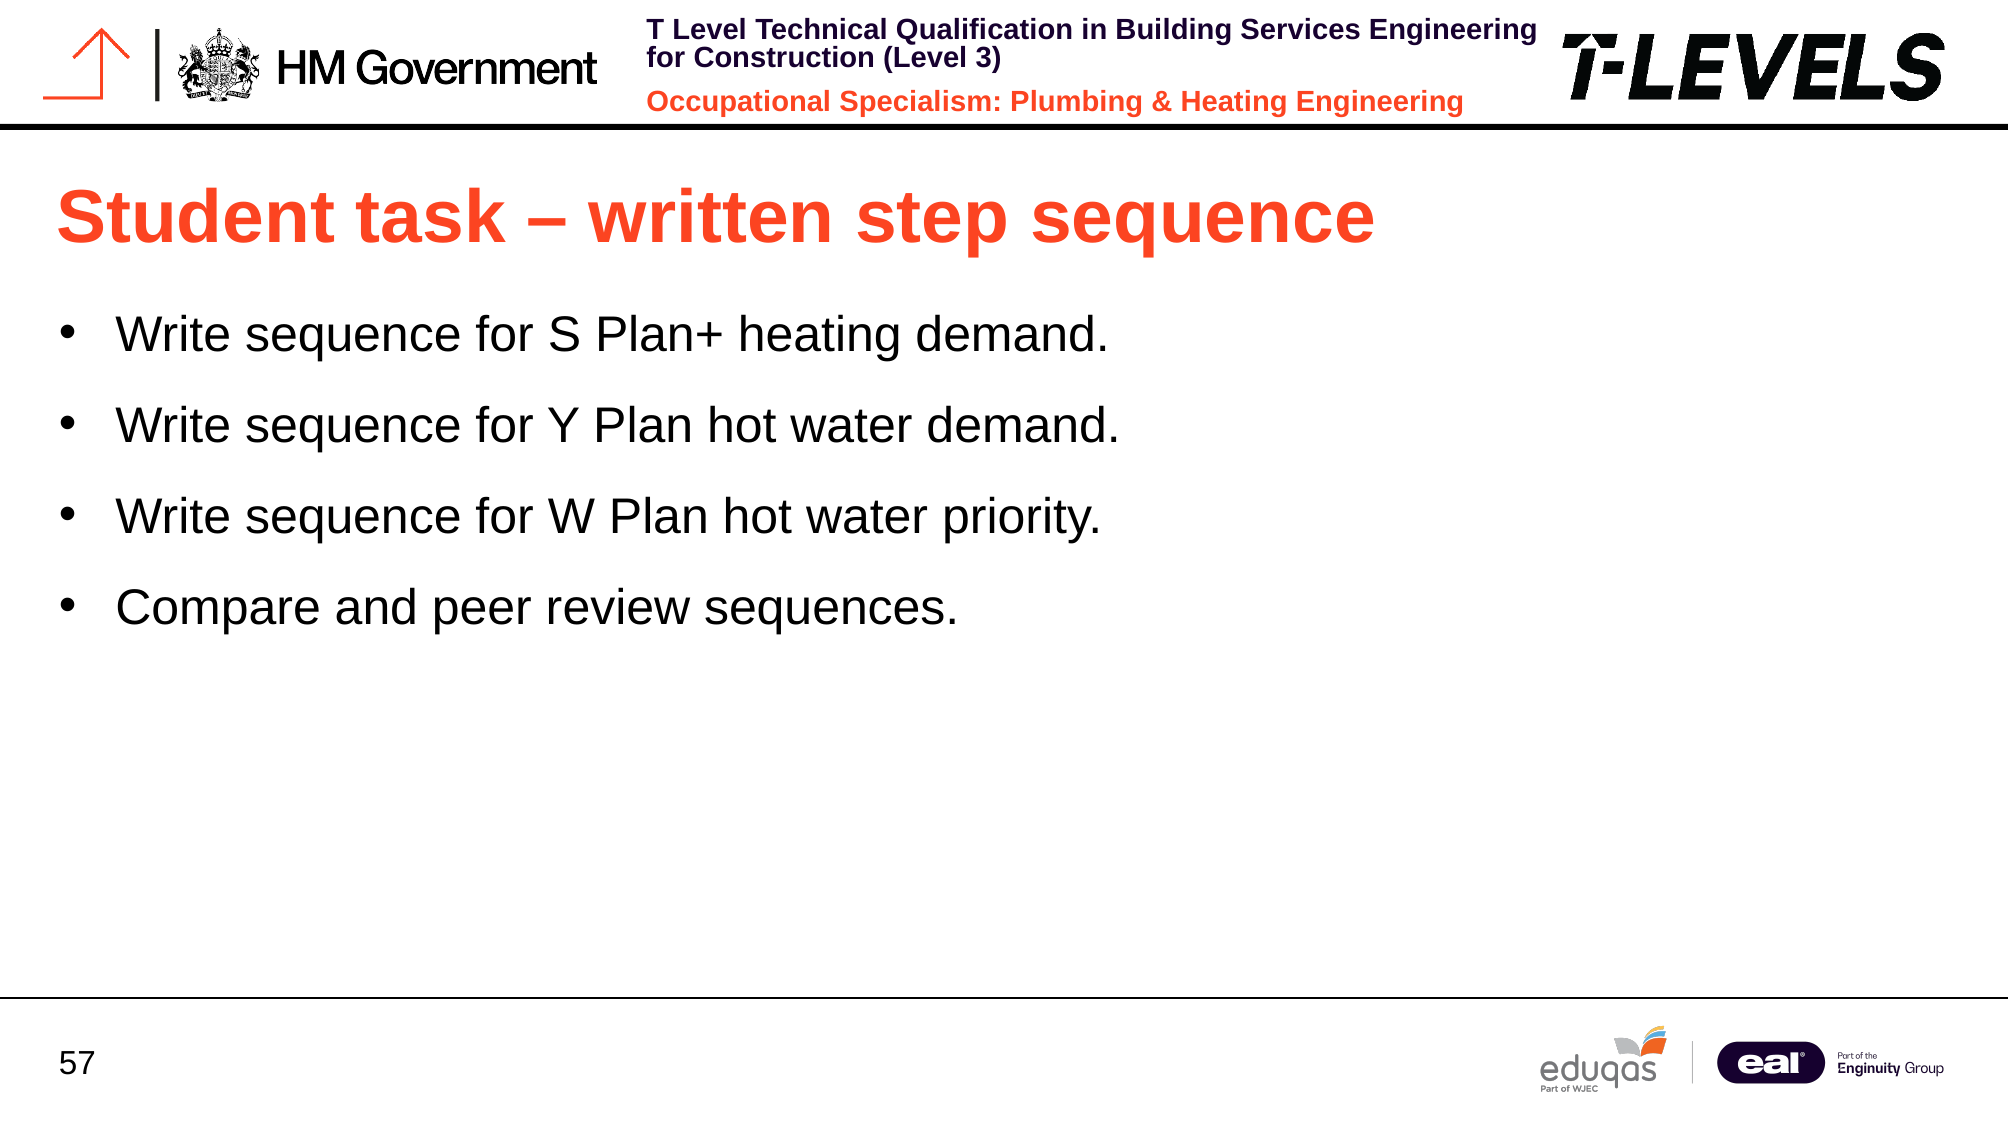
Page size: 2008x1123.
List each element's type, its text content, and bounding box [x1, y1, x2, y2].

list Write sequence for S Plan+ heating demand. Write sequence for Y Plan hot water demand. Write sequence for W Plan hot water priority. Compare and peer review sequences. [59, 295, 1949, 975]
picture [1535, 1021, 1949, 1097]
picture [155, 28, 597, 102]
picture [38, 27, 136, 100]
title Student task – written step sequence [41, 111, 1949, 314]
picture [1543, 25, 1964, 108]
